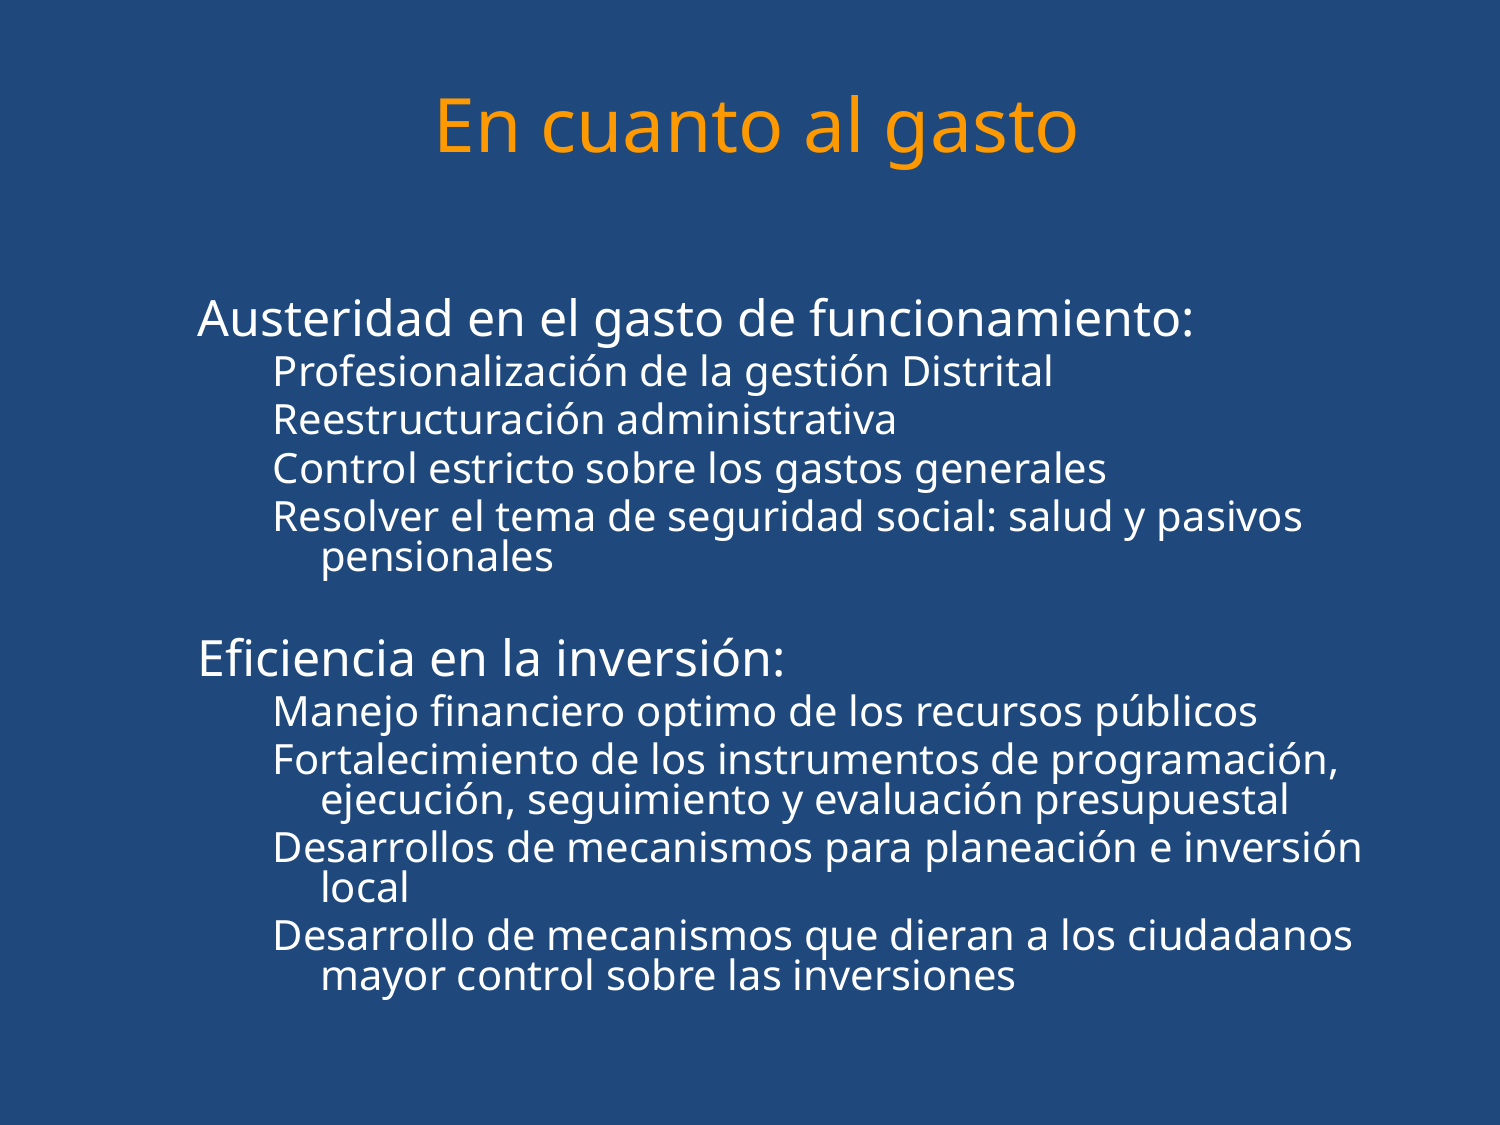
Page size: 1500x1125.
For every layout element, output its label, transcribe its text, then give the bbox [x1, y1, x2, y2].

title En cuanto al gasto [82, 70, 1432, 175]
list Austeridad en el gasto de funcionamiento: Profesionalización de la gestión Distrital Reestructuración administrativa Control estricto sobre los gastos generales Resolver el tema de seguridad social: salud y pasivos pensionales Eficiencia en la inversión: Manejo financiero optimo de los recursos públicos Fortalecimiento de los instrumentos de programación, ejecución, seguimiento y evaluación presupuestal Desarrollos de mecanismos para planeación e inversión local Desarrollo de mecanismos que dieran a los ciudadanos mayor control sobre las inversiones [183, 290, 1414, 1039]
